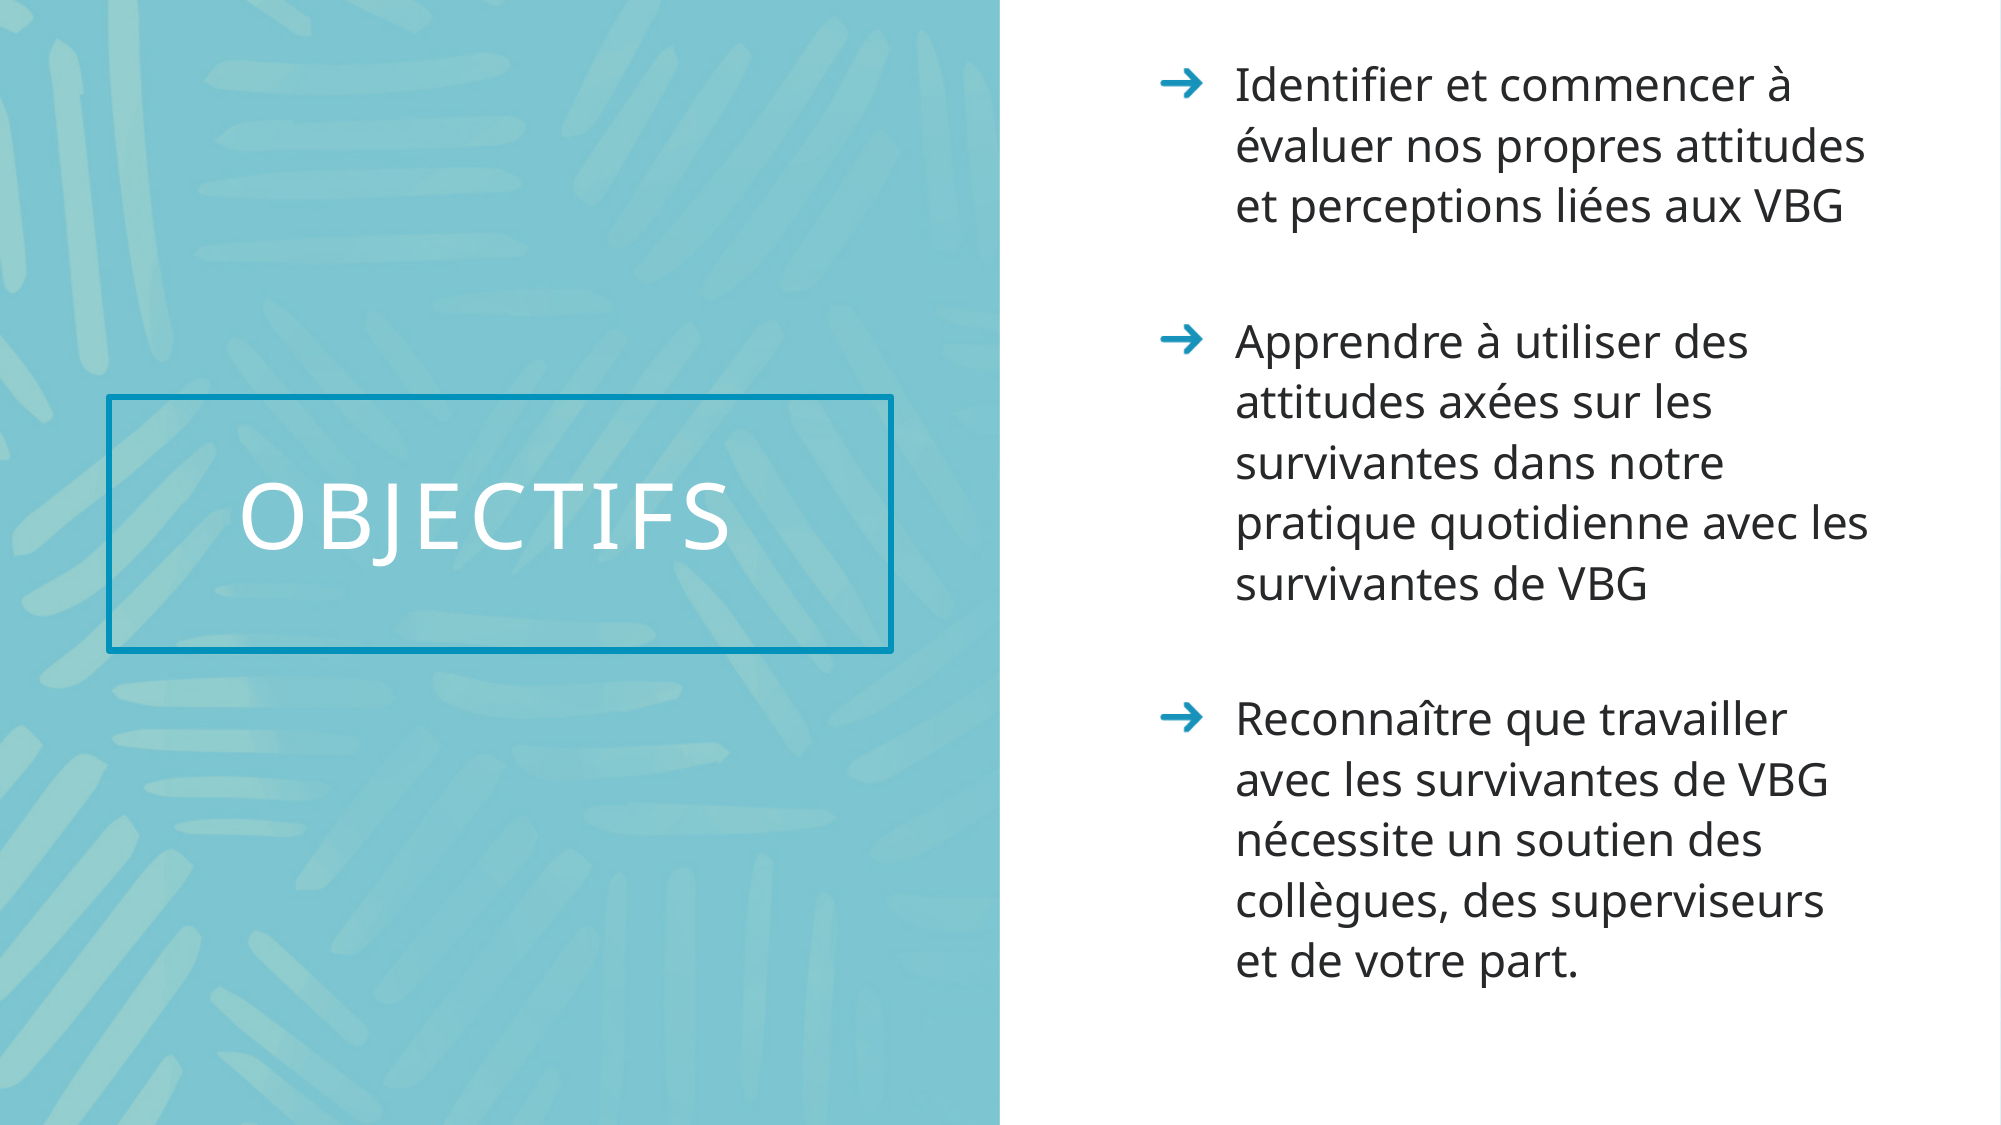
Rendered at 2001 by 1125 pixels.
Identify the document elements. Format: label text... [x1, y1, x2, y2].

title Objectifs [108, 396, 892, 651]
picture [0, 0, 2001, 1125]
list Identifier et commencer à évaluer nos propres attitudes et perceptions liées aux VBG Apprendre à utiliser des attitudes axées sur les survivantes dans notre pratique quotidienne avec les survivantes de VBG Reconnaître que travailler avec les survivantes de VBG nécessite un soutien des collègues, des superviseurs et de votre part. [1152, 171, 1888, 1002]
